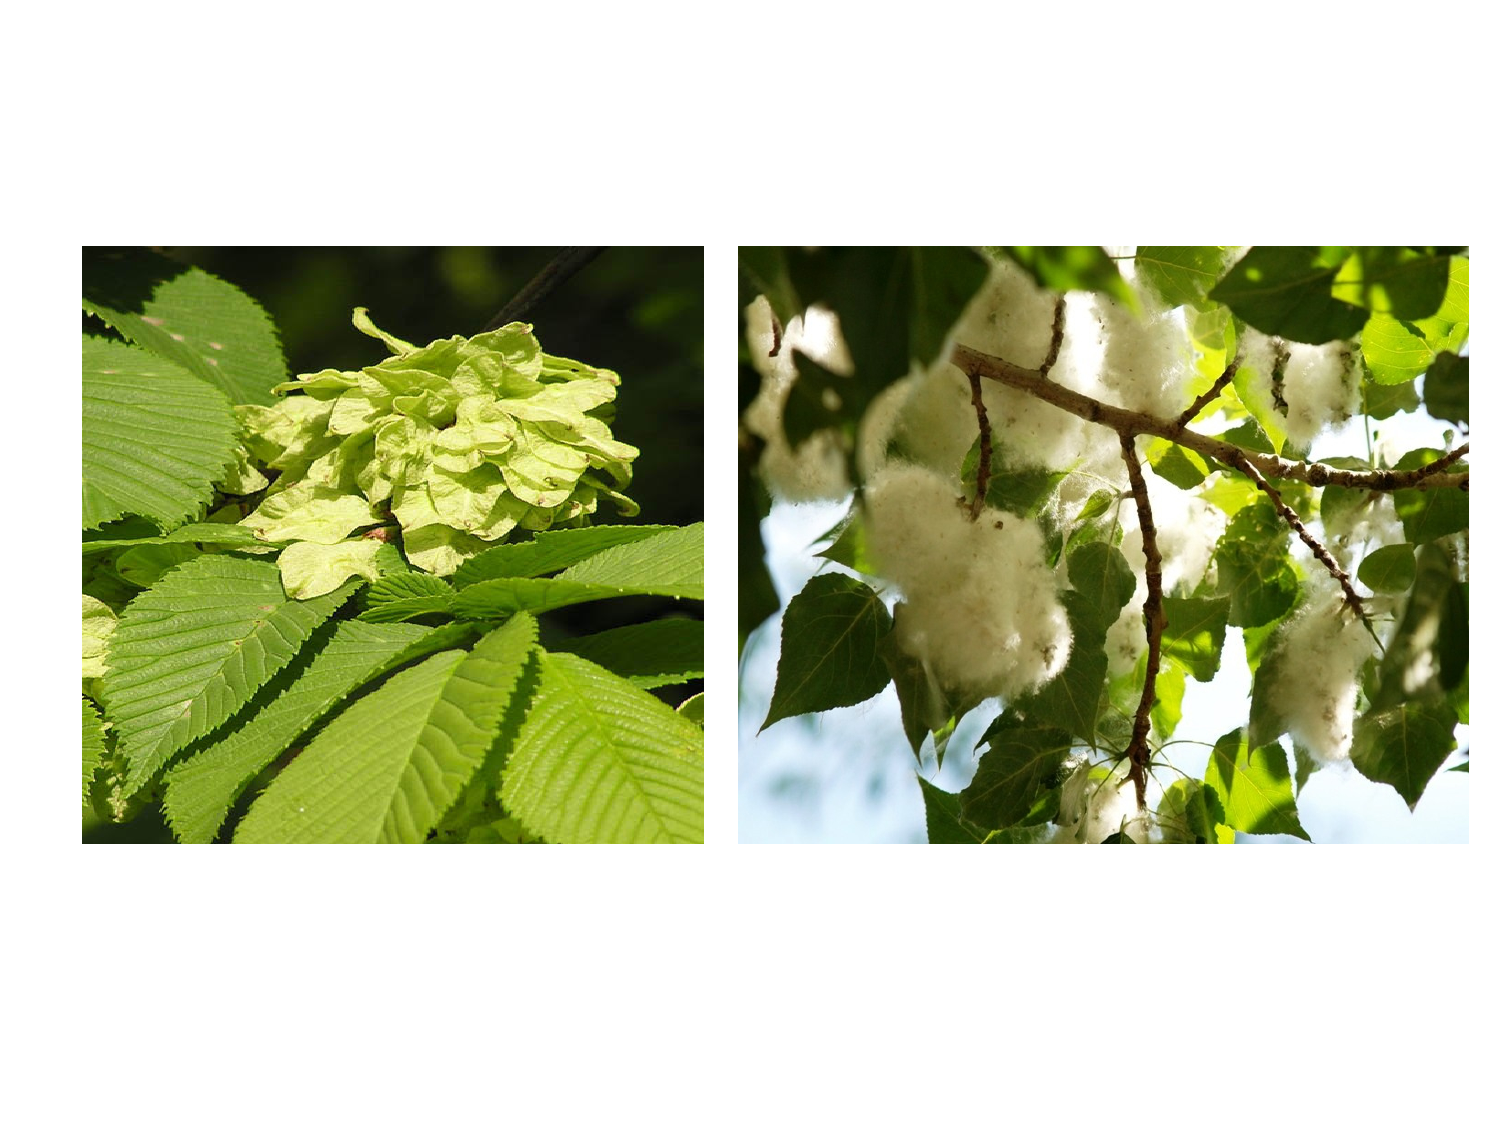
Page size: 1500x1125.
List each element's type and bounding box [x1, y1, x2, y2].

list [81, 245, 704, 844]
picture [738, 245, 1469, 844]
